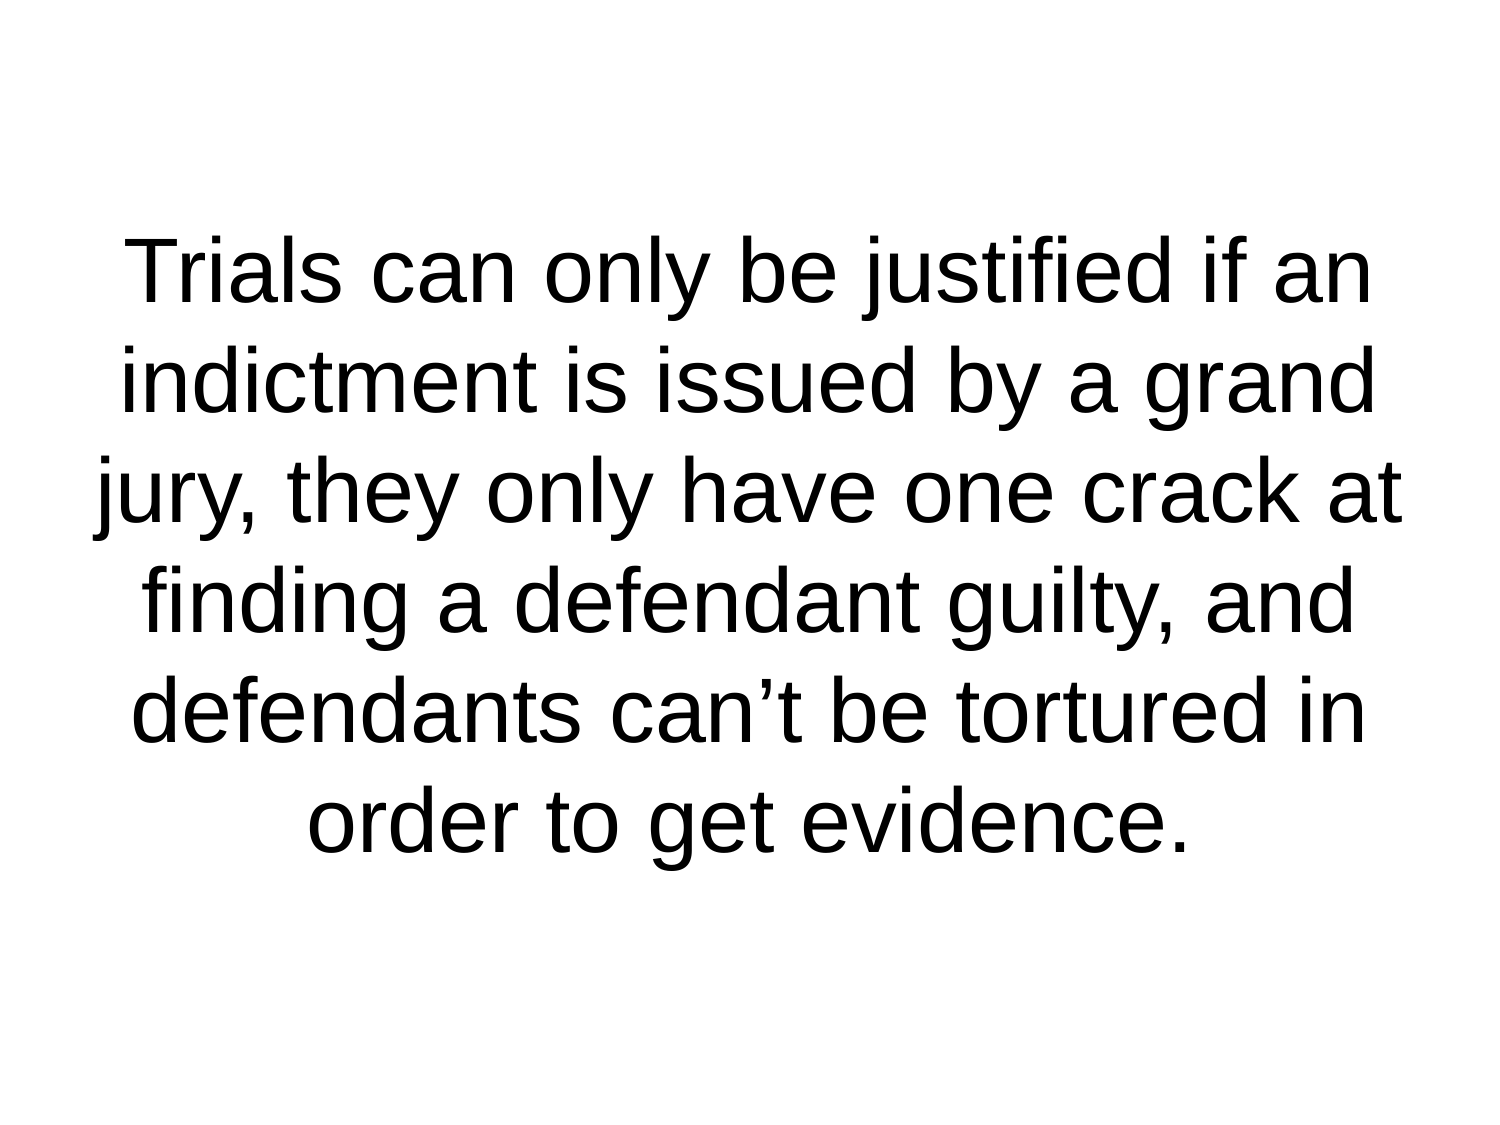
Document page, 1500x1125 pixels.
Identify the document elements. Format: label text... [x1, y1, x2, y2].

title Trials can only be justified if an indictment is issued by a grand jury, they only have one crack at finding a defendant guilty, and defendants can’t be tortured in order to get evidence. [74, 44, 1426, 1038]
